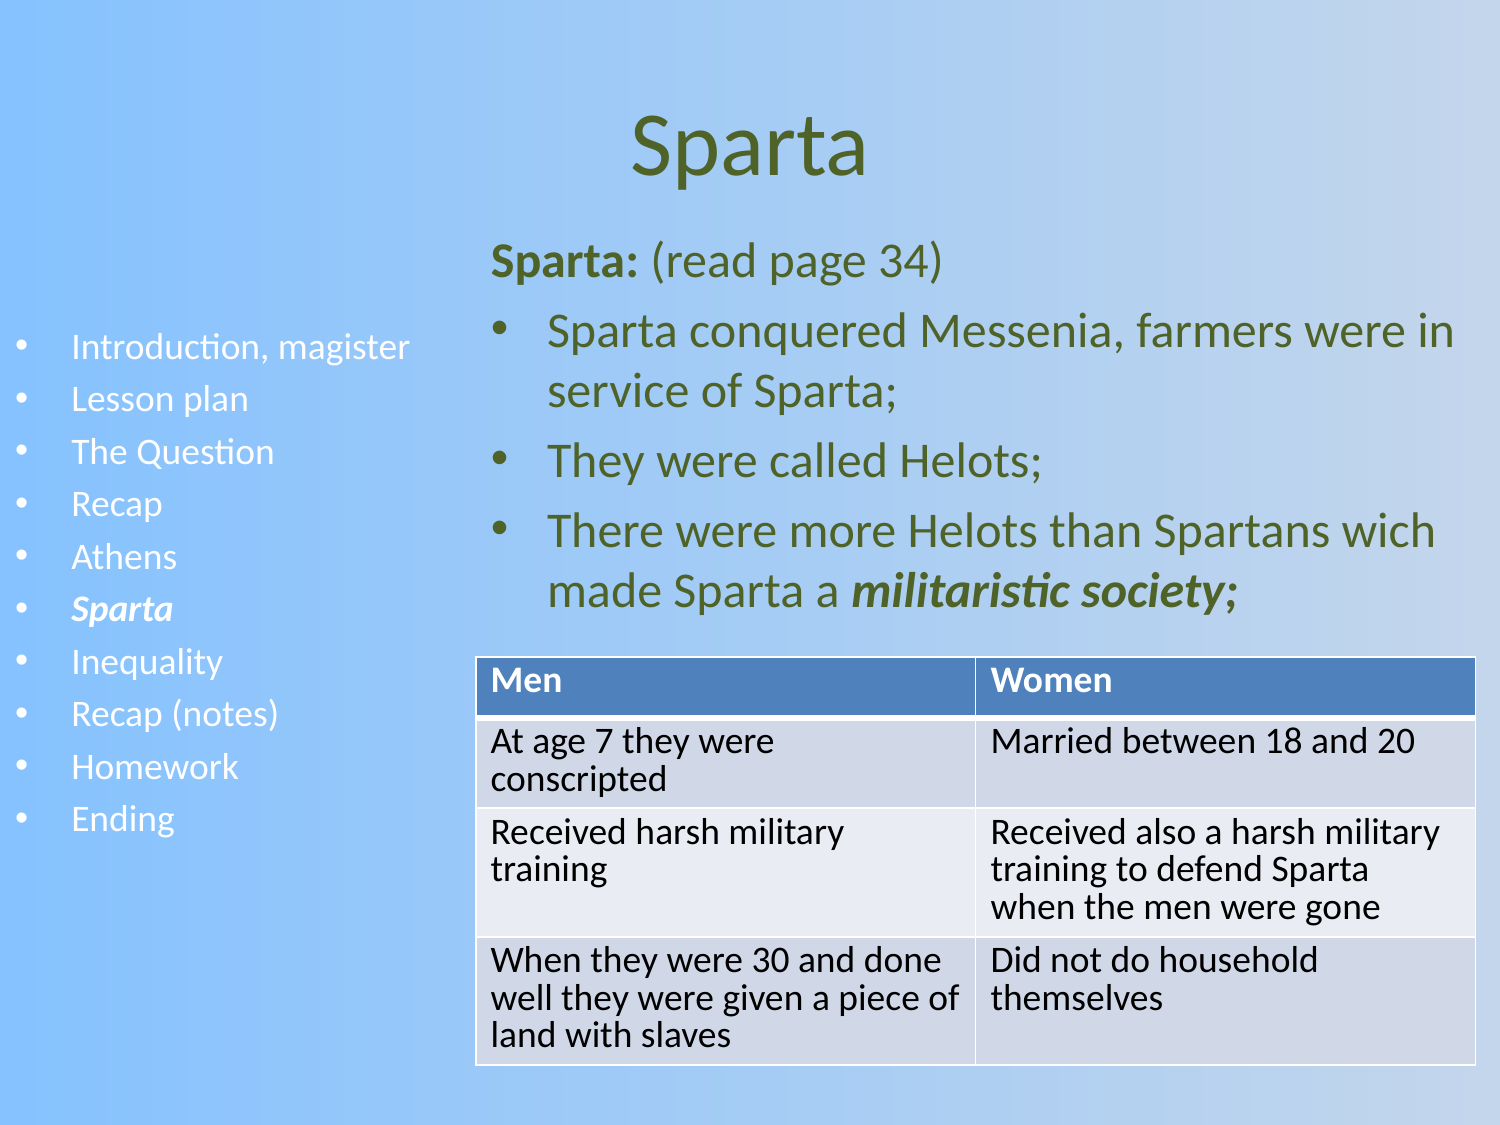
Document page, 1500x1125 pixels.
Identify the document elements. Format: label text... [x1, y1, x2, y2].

table_cell At age 7 they were conscripted [477, 721, 975, 807]
table_header Men [477, 658, 975, 715]
table_cell When they were 30 and done well they were given a piece of land with slaves [477, 938, 975, 1064]
text_box Introduction, magister Lesson plan The Question Recap Athens Sparta Inequality Recap (notes) Homework Ending [0, 314, 473, 1057]
table_cell Received also a harsh military training to defend Sparta when the men were gone [976, 809, 1475, 936]
table_cell Received harsh military training [477, 809, 975, 936]
table_cell Did not do household themselves [976, 938, 1475, 1064]
title Sparta [75, 45, 1425, 233]
table_cell Married between 18 and 20 [976, 721, 1475, 807]
table_header Women [976, 658, 1475, 715]
text_box Sparta: (read page 34) Sparta conquered Messenia, farmers were in service of Sparta; They were called Helots; There were more Helots than Spartans wich made Sparta a militaristic society; [475, 219, 1500, 728]
